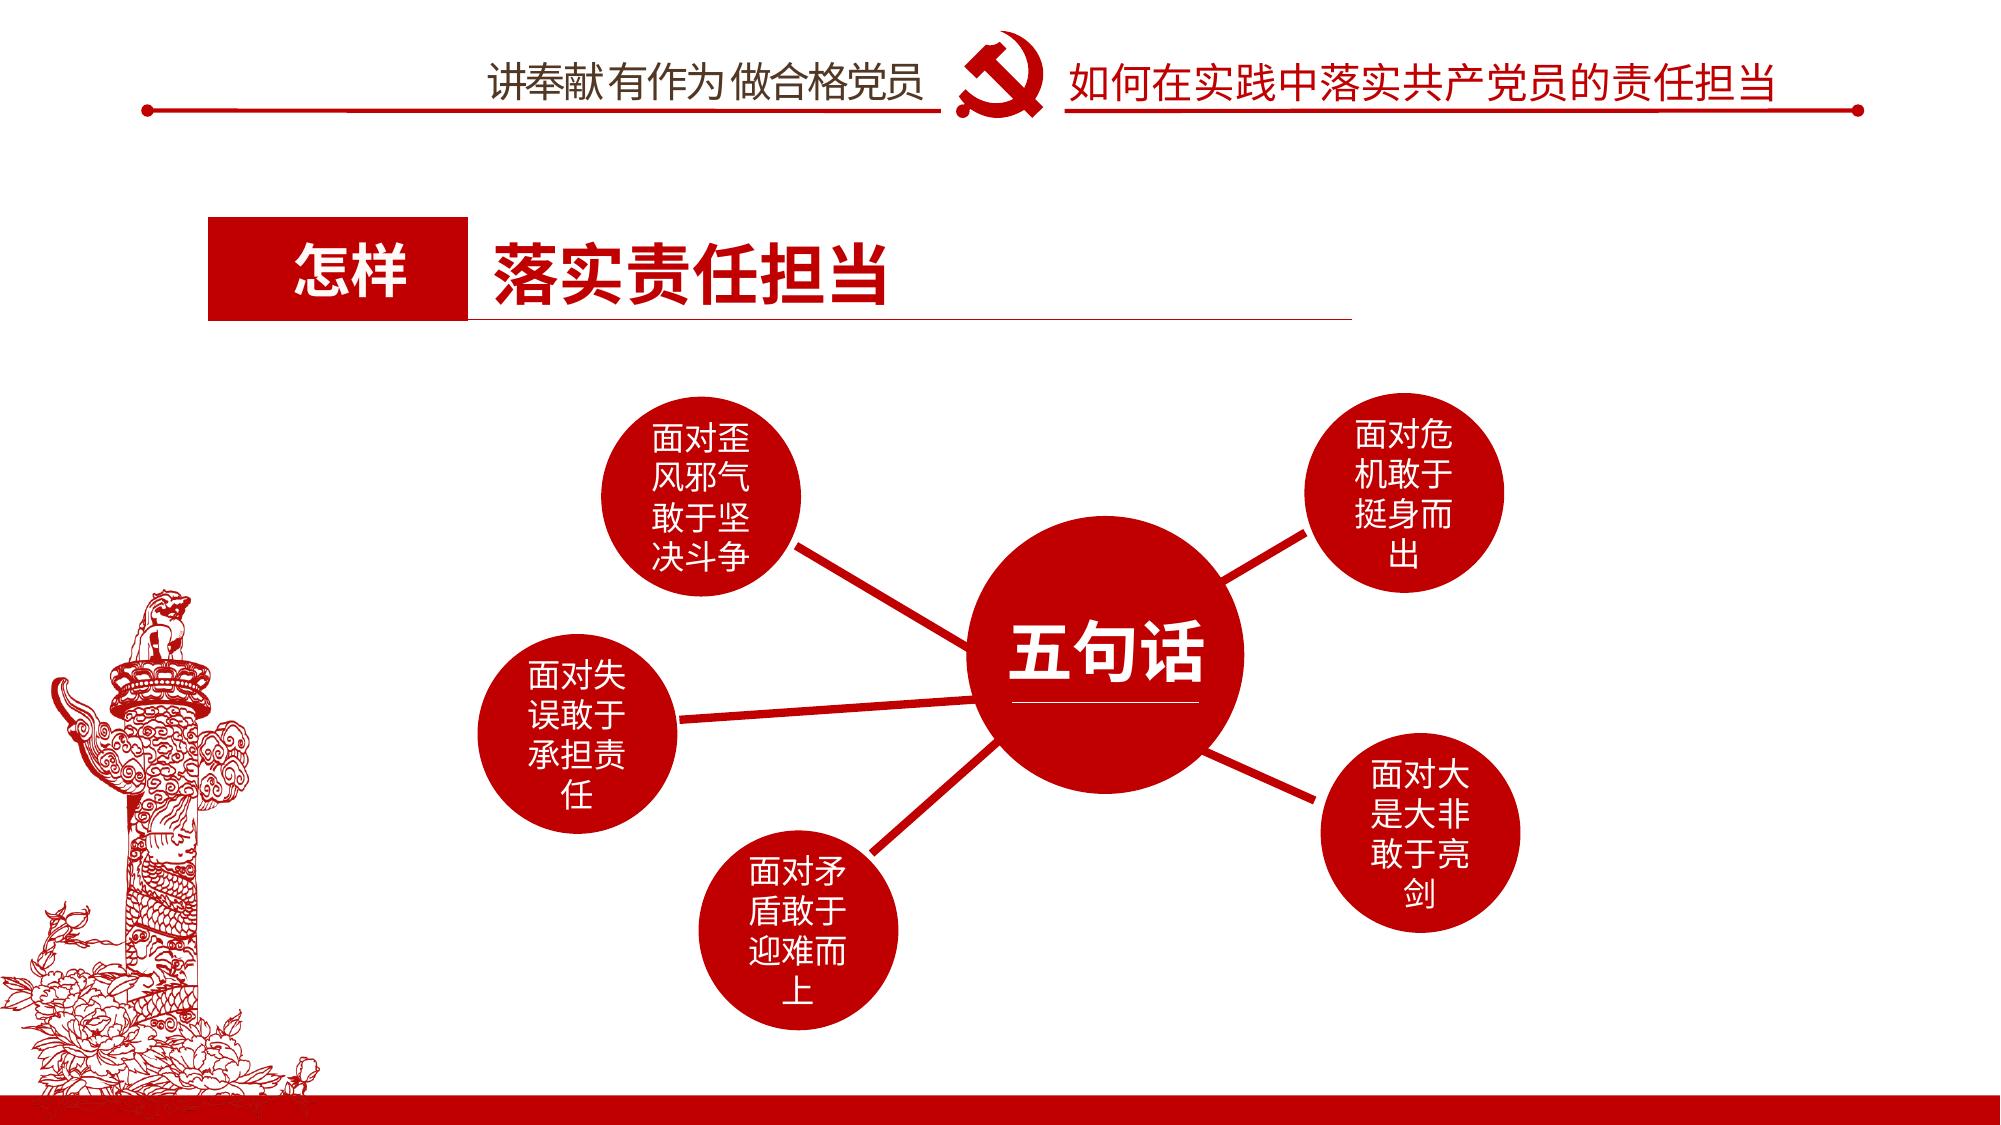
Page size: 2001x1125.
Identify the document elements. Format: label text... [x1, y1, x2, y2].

text_box 面对矛盾敢于迎难而上 [697, 854, 900, 1032]
text_box 如何在实践中落实共产党员的责任担当 [1053, 49, 1955, 115]
text_box 面对危机敢于挺身而出 [1303, 391, 1506, 594]
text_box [679, 532, 1315, 854]
text_box 落实责任担当 [493, 244, 1331, 302]
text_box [966, 515, 1247, 794]
text_box 面对歪风邪气敢于坚决斗争 [600, 395, 803, 596]
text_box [209, 217, 493, 320]
text_box 面对失误敢于承担责任 [476, 632, 679, 835]
text_box 面对大是大非敢于亮剑 [1319, 732, 1522, 934]
picture [0, 589, 320, 1121]
